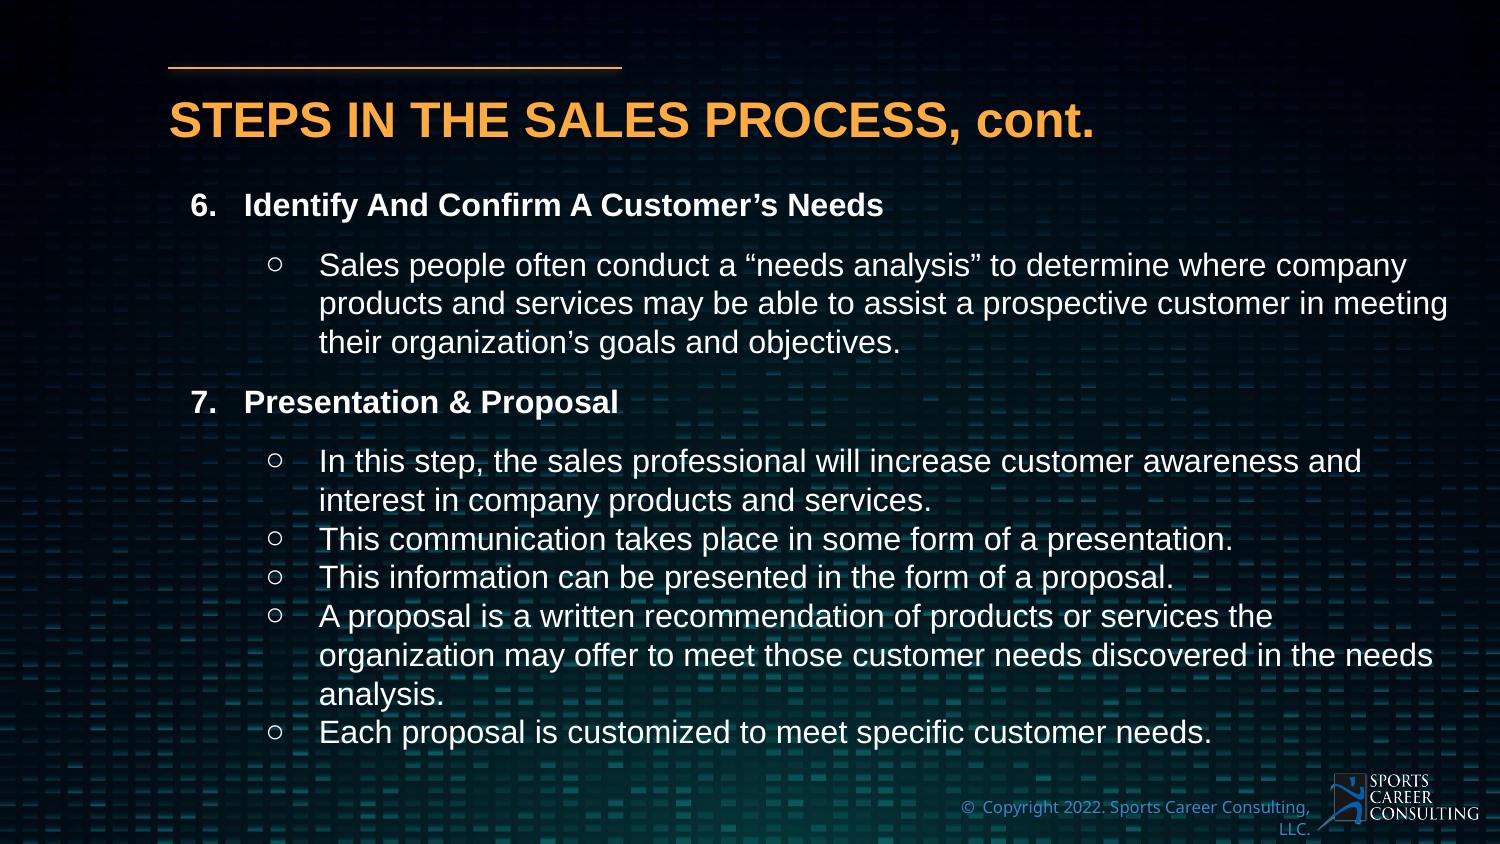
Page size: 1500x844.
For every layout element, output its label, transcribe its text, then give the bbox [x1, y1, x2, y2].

text_box © Copyright 2022. Sports Career Consulting, LLC. [914, 769, 1326, 844]
title STEPS IN THE SALES PROCESS, cont. [153, 72, 1469, 169]
list Identify And Confirm A Customer’s Needs Sales people often conduct a “needs analysis” to determine where company products and services may be able to assist a prospective customer in meeting their organization’s goals and objectives. Presentation & Proposal In this step, the sales professional will increase customer awareness and interest in company products and services. This communication takes place in some form of a presentation. This information can be presented in the form of a proposal. A proposal is a written recommendation of products or services the organization may offer to meet those customer needs discovered in the needs analysis. Each proposal is customized to meet specific customer needs. [153, 169, 1469, 753]
picture [0, 0, 1500, 844]
